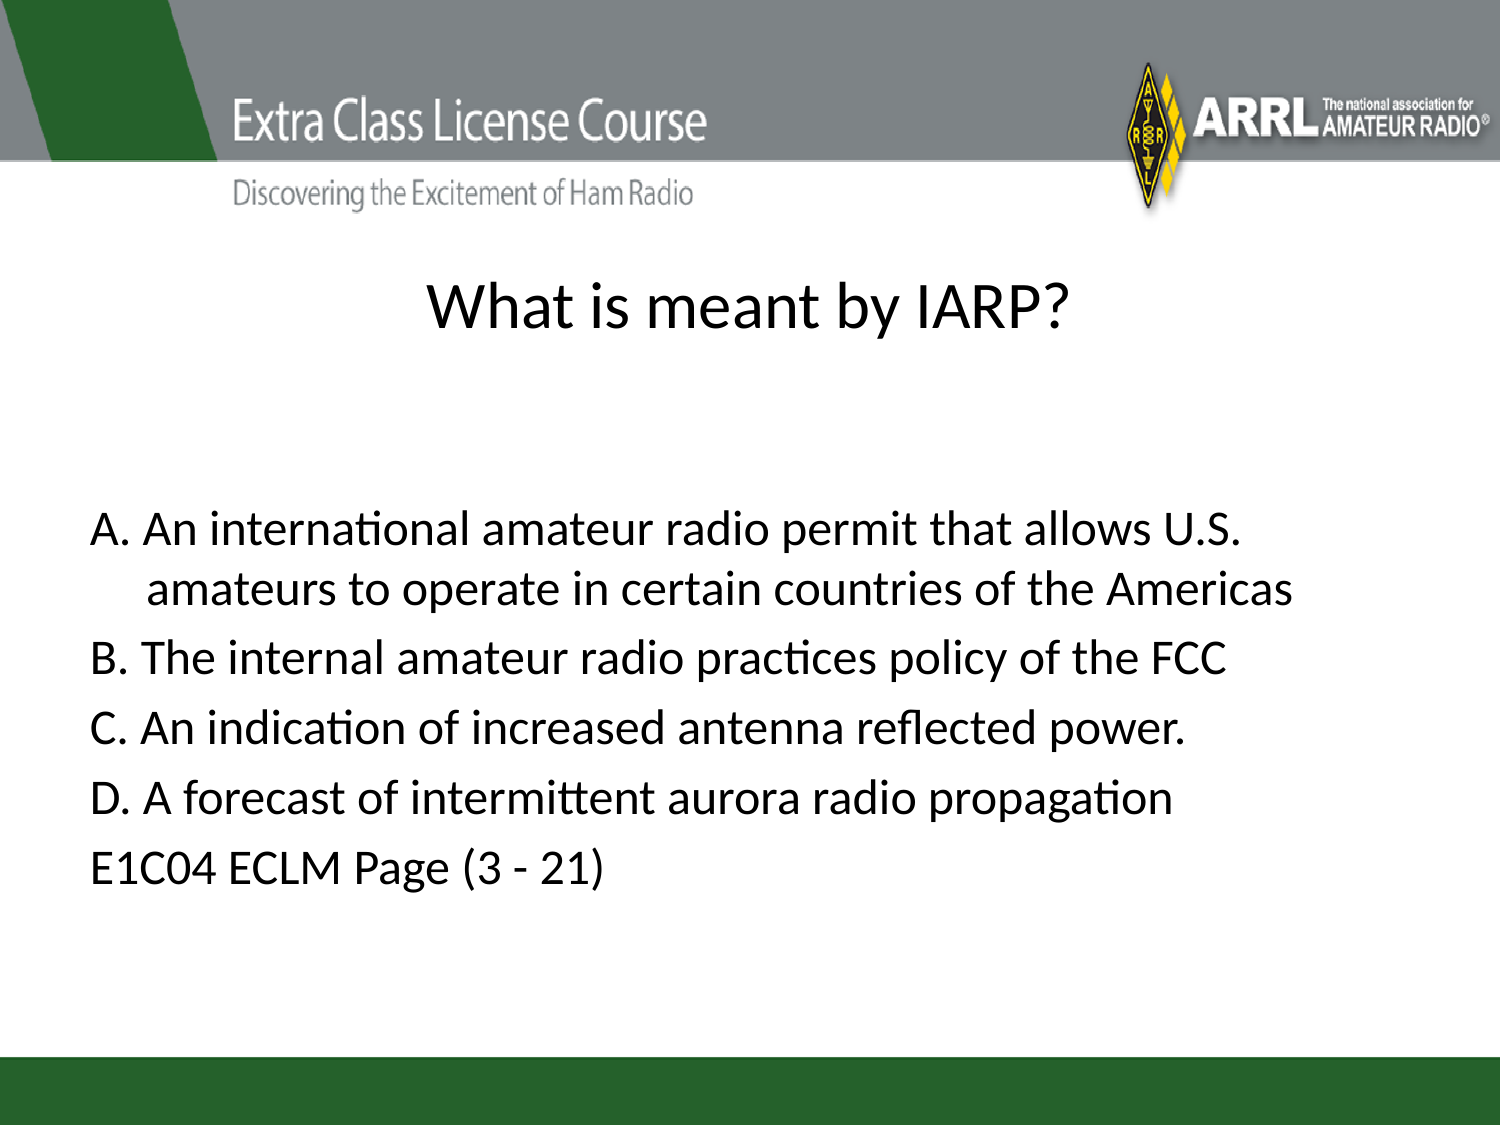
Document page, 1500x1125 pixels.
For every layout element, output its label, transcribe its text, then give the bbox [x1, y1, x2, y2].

title What is meant by IARP? [75, 254, 1425, 443]
picture [0, 0, 1500, 1125]
list A. An international amateur radio permit that allows U.S. amateurs to operate in certain countries of the Americas B. The internal amateur radio practices policy of the FCC C. An indication of increased antenna reflected power. D. A forecast of intermittent aurora radio propagation E1C04 ECLM Page (3 - 21) [75, 487, 1425, 1005]
